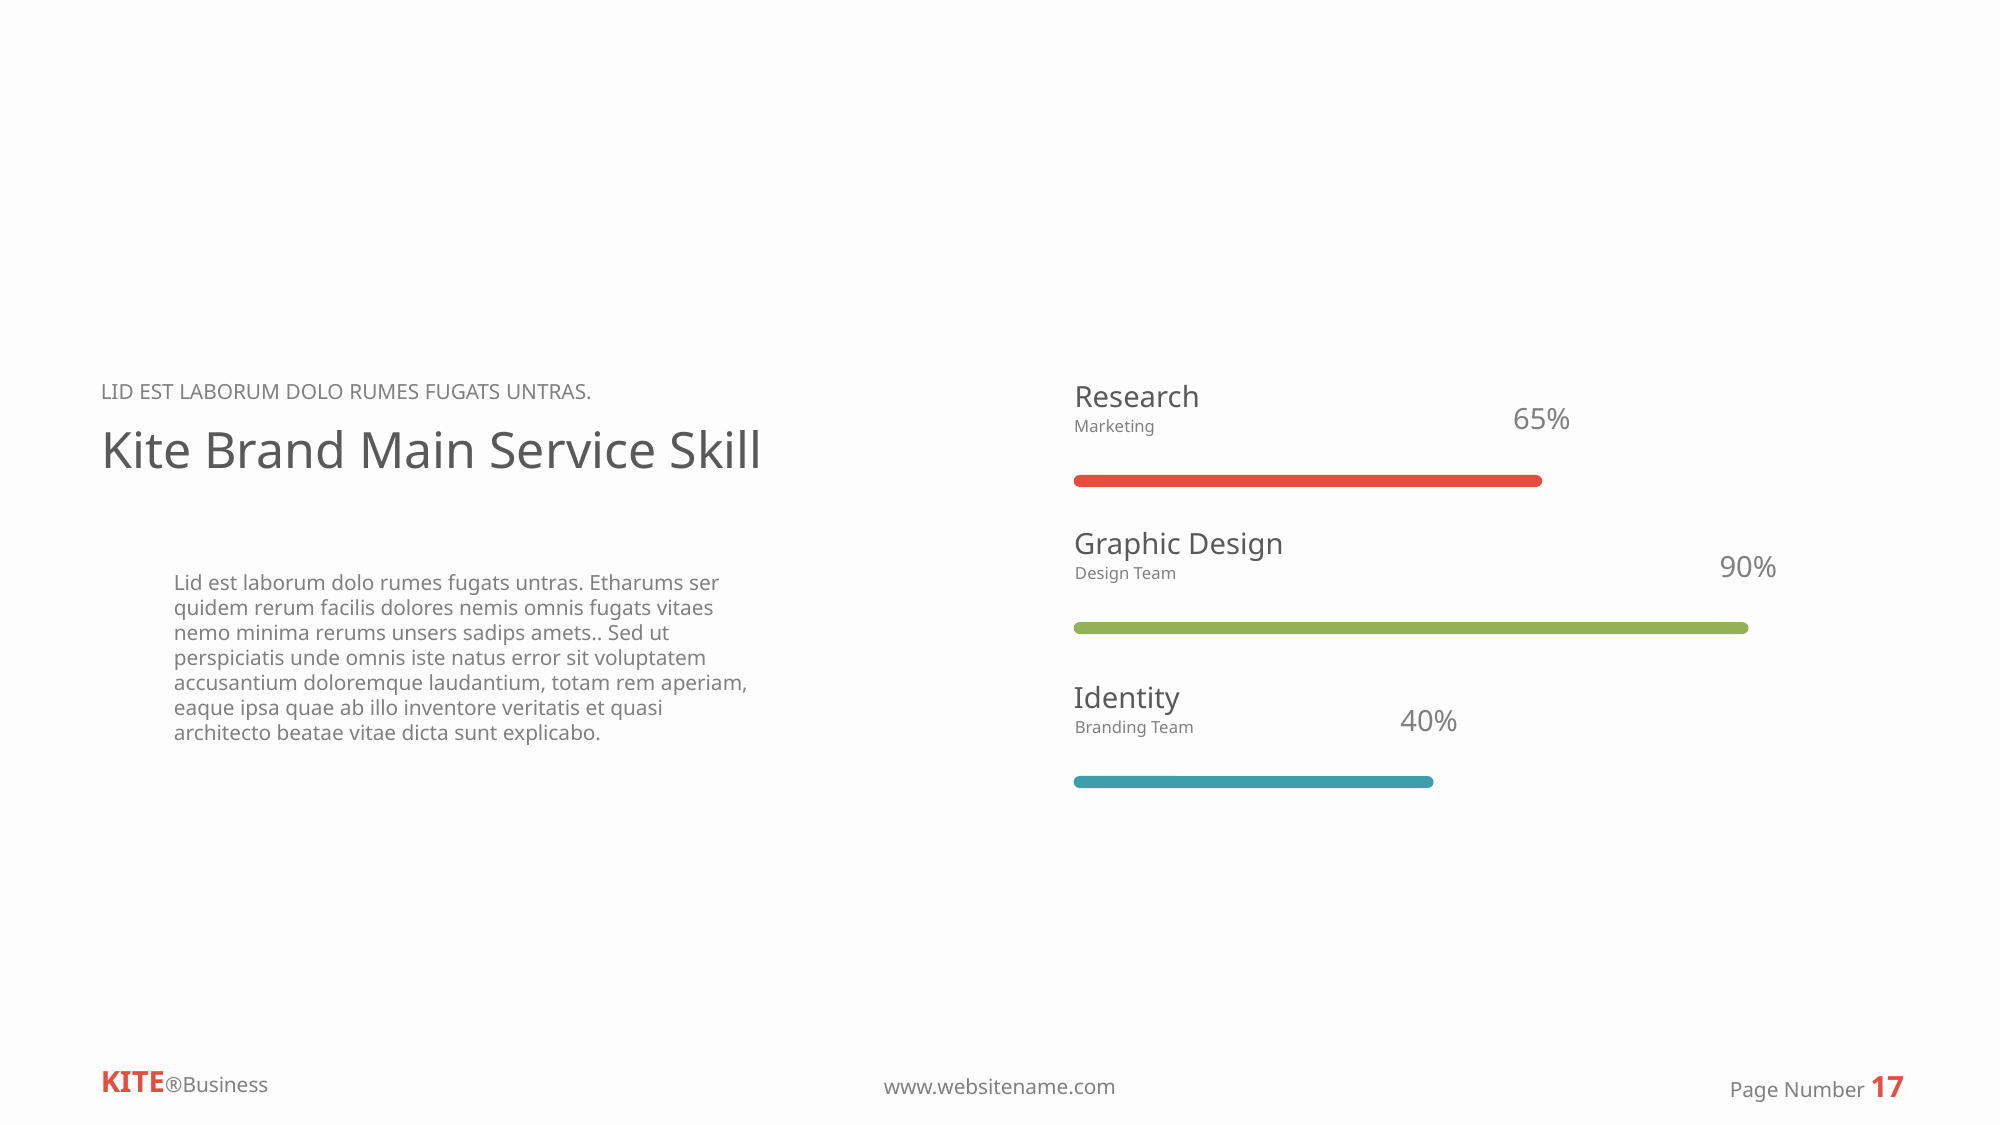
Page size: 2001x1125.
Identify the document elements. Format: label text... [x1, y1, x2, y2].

text_box [1072, 473, 1544, 489]
text_box 40% [1385, 694, 1474, 745]
text_box Identity [1059, 671, 1195, 709]
text_box Branding Team [1059, 709, 1210, 745]
text_box www.websitename.com [869, 1066, 1131, 1107]
text_box [1072, 620, 1750, 636]
text_box KITE®Business [85, 1056, 284, 1106]
text_box Lid est laborum dolo rumes fugats untras. Etharums ser quidem rerum facilis dolores nemis omnis fugats vitaes nemo minima rerums unsers sadips amets.. Sed ut perspiciatis unde omnis iste natus error sit voluptatem accusantium doloremque laudantium, totam rem aperiam, eaque ipsa quae ab illo inventore veritatis et quasi architecto beatae vitae dicta sunt explicabo. [159, 562, 779, 752]
text_box Marketing [1059, 408, 1170, 444]
text_box LID EST LABORUM DOLO RUMES FUGATS UNTRAS. [85, 370, 647, 411]
text_box Graphic Design [1059, 517, 1299, 568]
text_box [1072, 774, 1435, 790]
text_box Design Team [1060, 555, 1192, 591]
text_box 65% [1498, 393, 1586, 444]
text_box Research [1059, 370, 1215, 421]
text_box Page Number 17 [1715, 1061, 1919, 1112]
text_box 90% [1704, 540, 1793, 591]
text_box Kite Brand Main Service Skill [86, 411, 779, 486]
